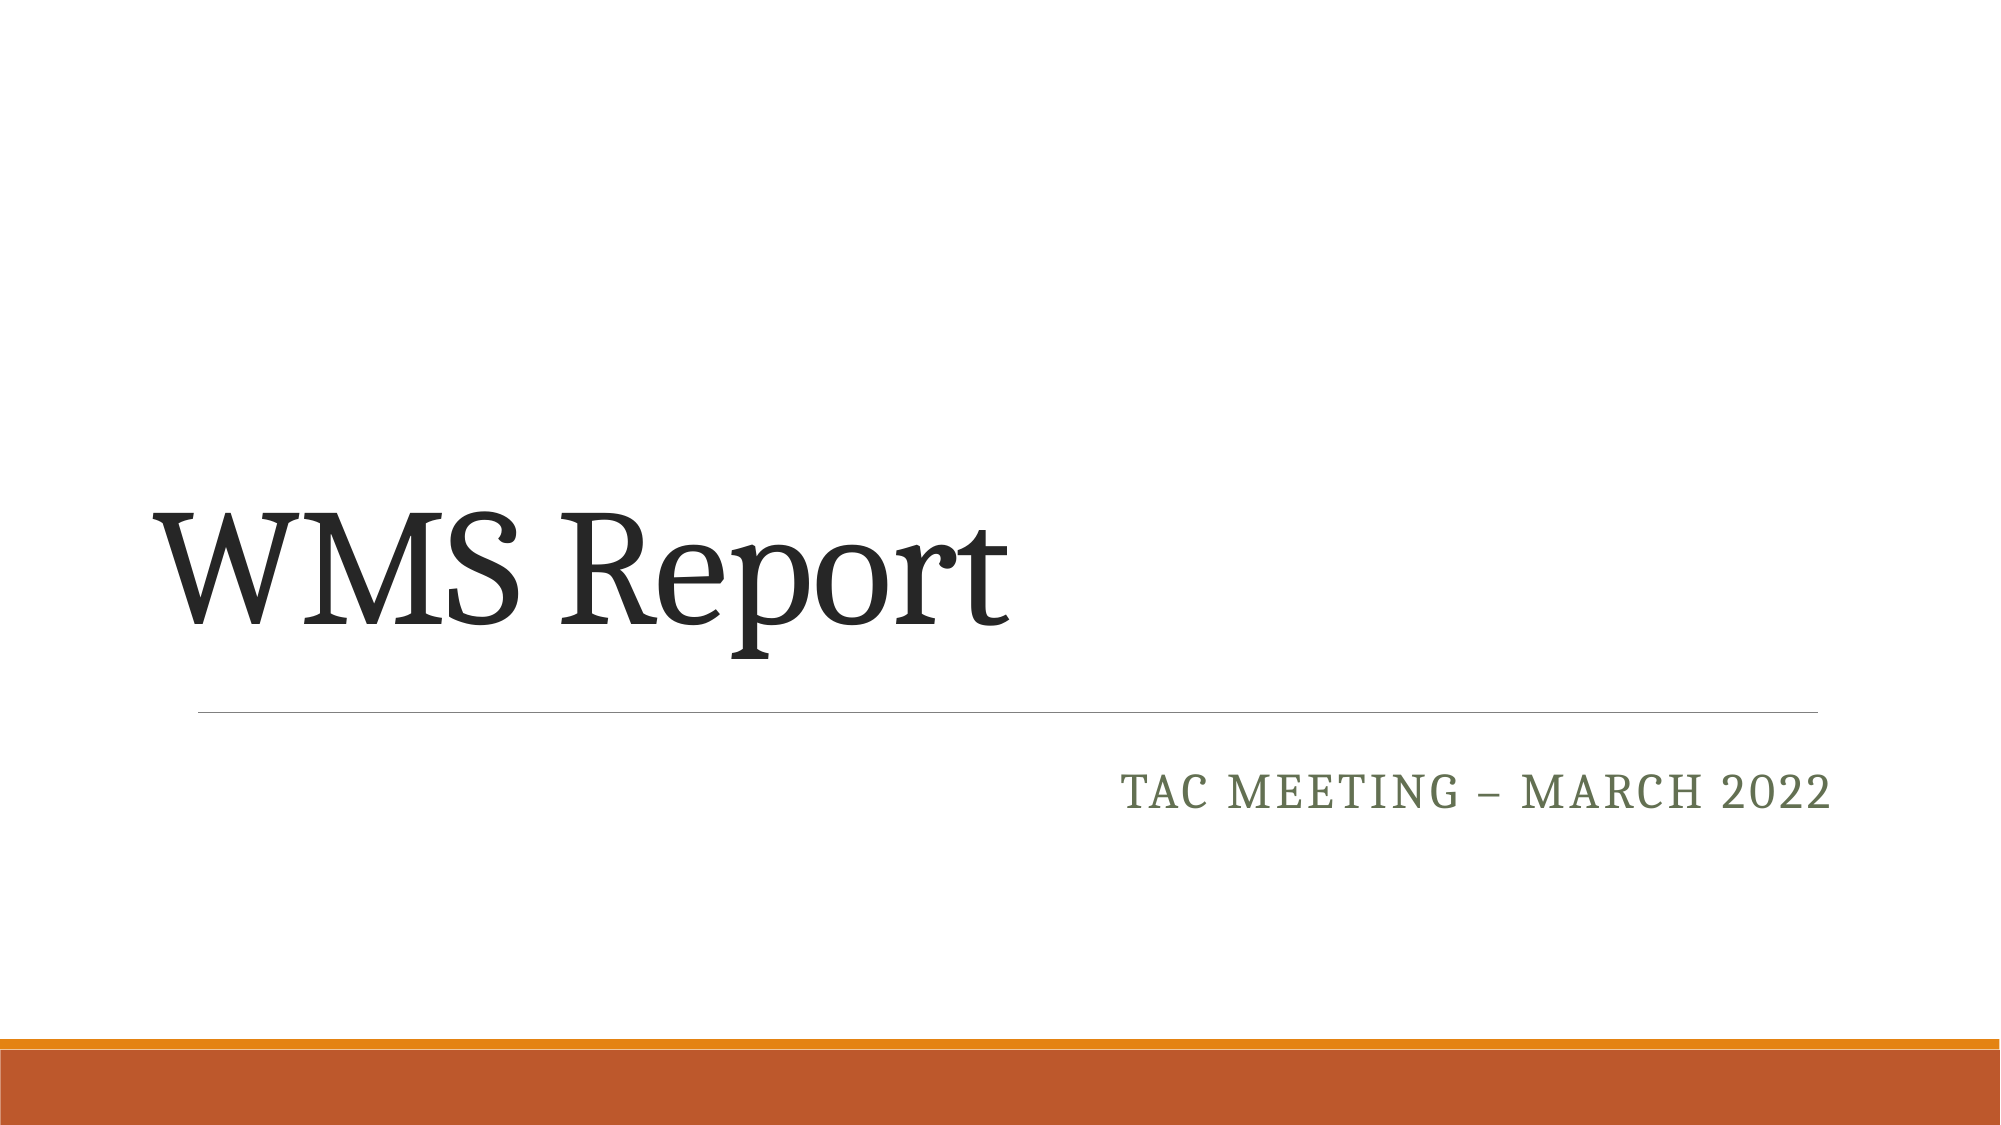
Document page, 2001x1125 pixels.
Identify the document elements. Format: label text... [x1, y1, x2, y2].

title WMS Report [137, 179, 1861, 667]
subtitle TAC Meeting – March 2022 [971, 757, 1862, 929]
